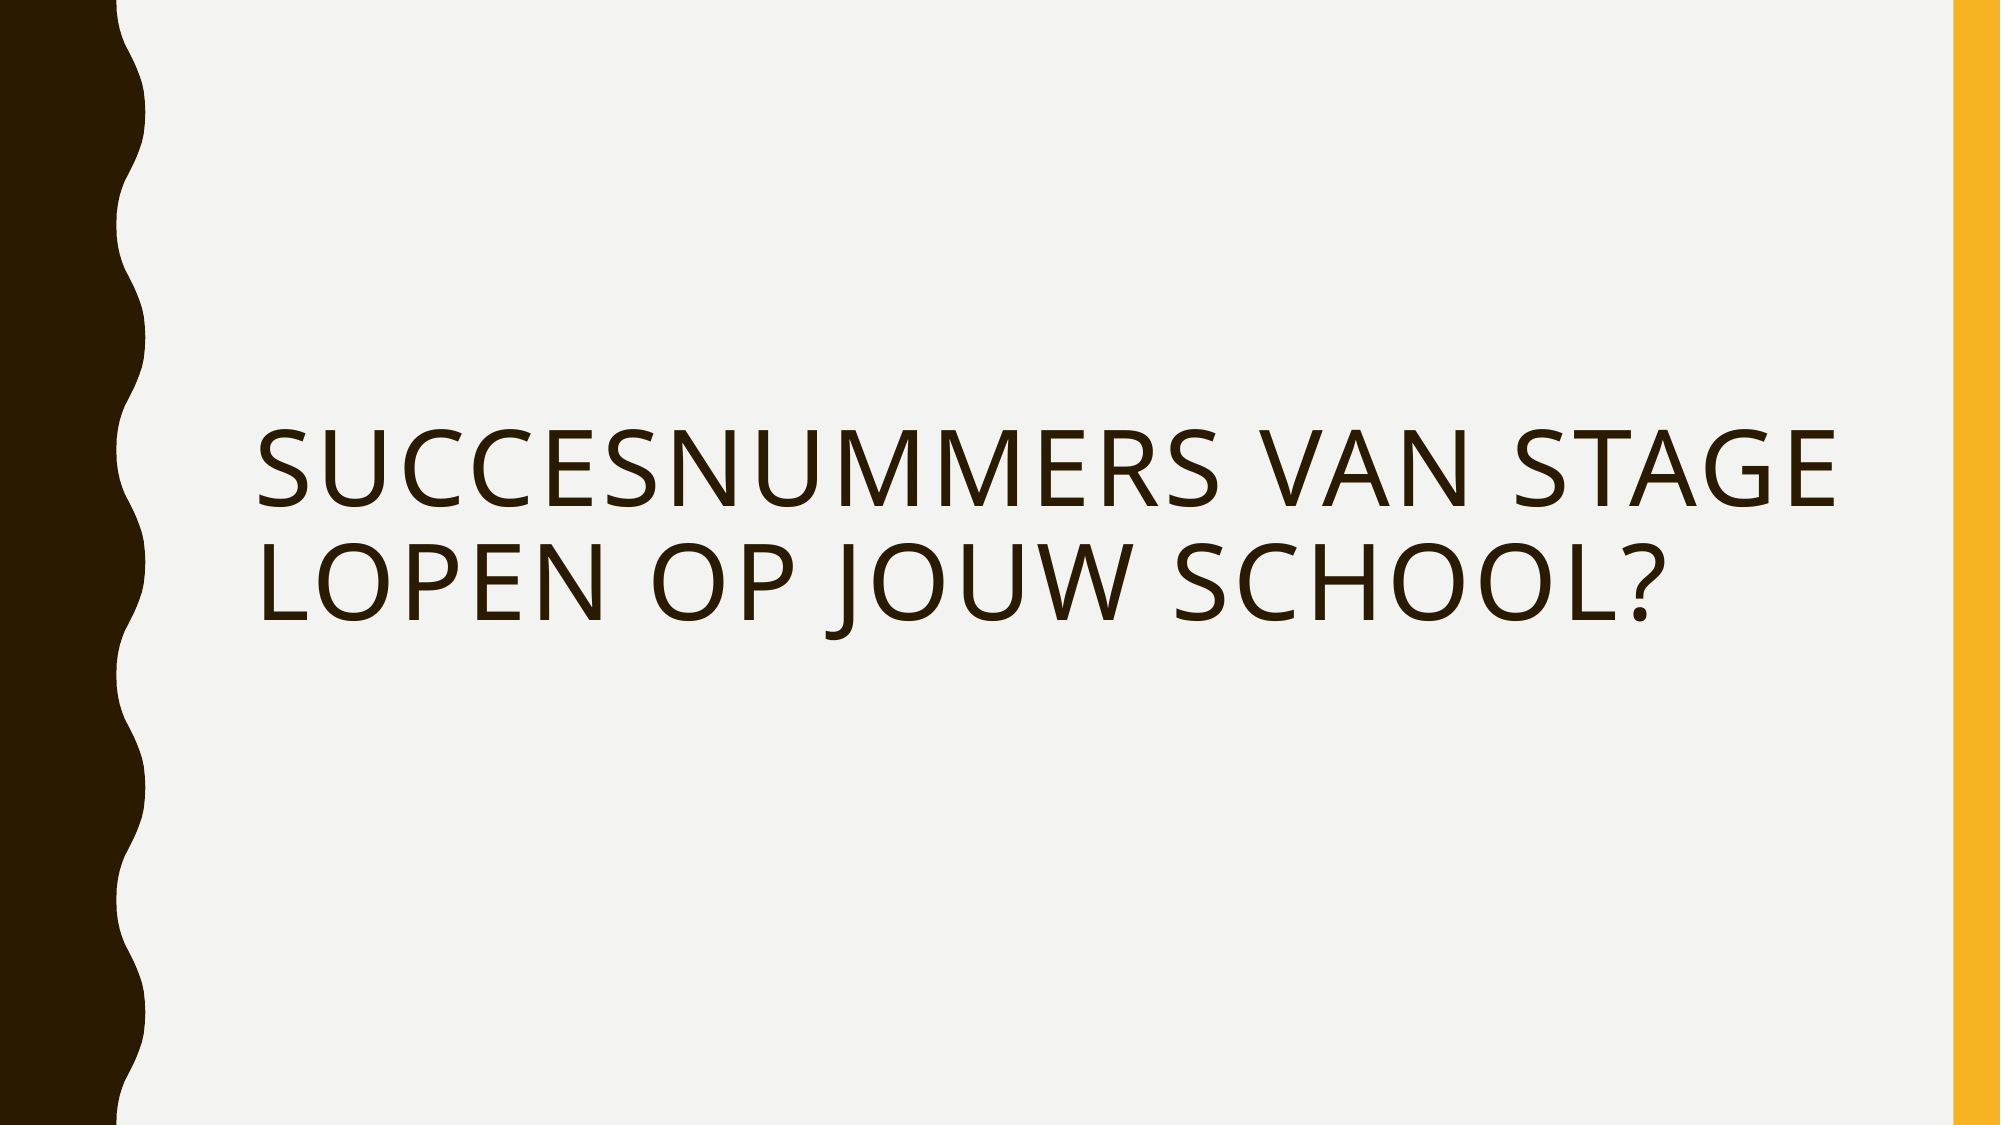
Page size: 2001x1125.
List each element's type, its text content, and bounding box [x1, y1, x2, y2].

title Succesnummers van stage lopen op jouw school? [239, 407, 1910, 1125]
